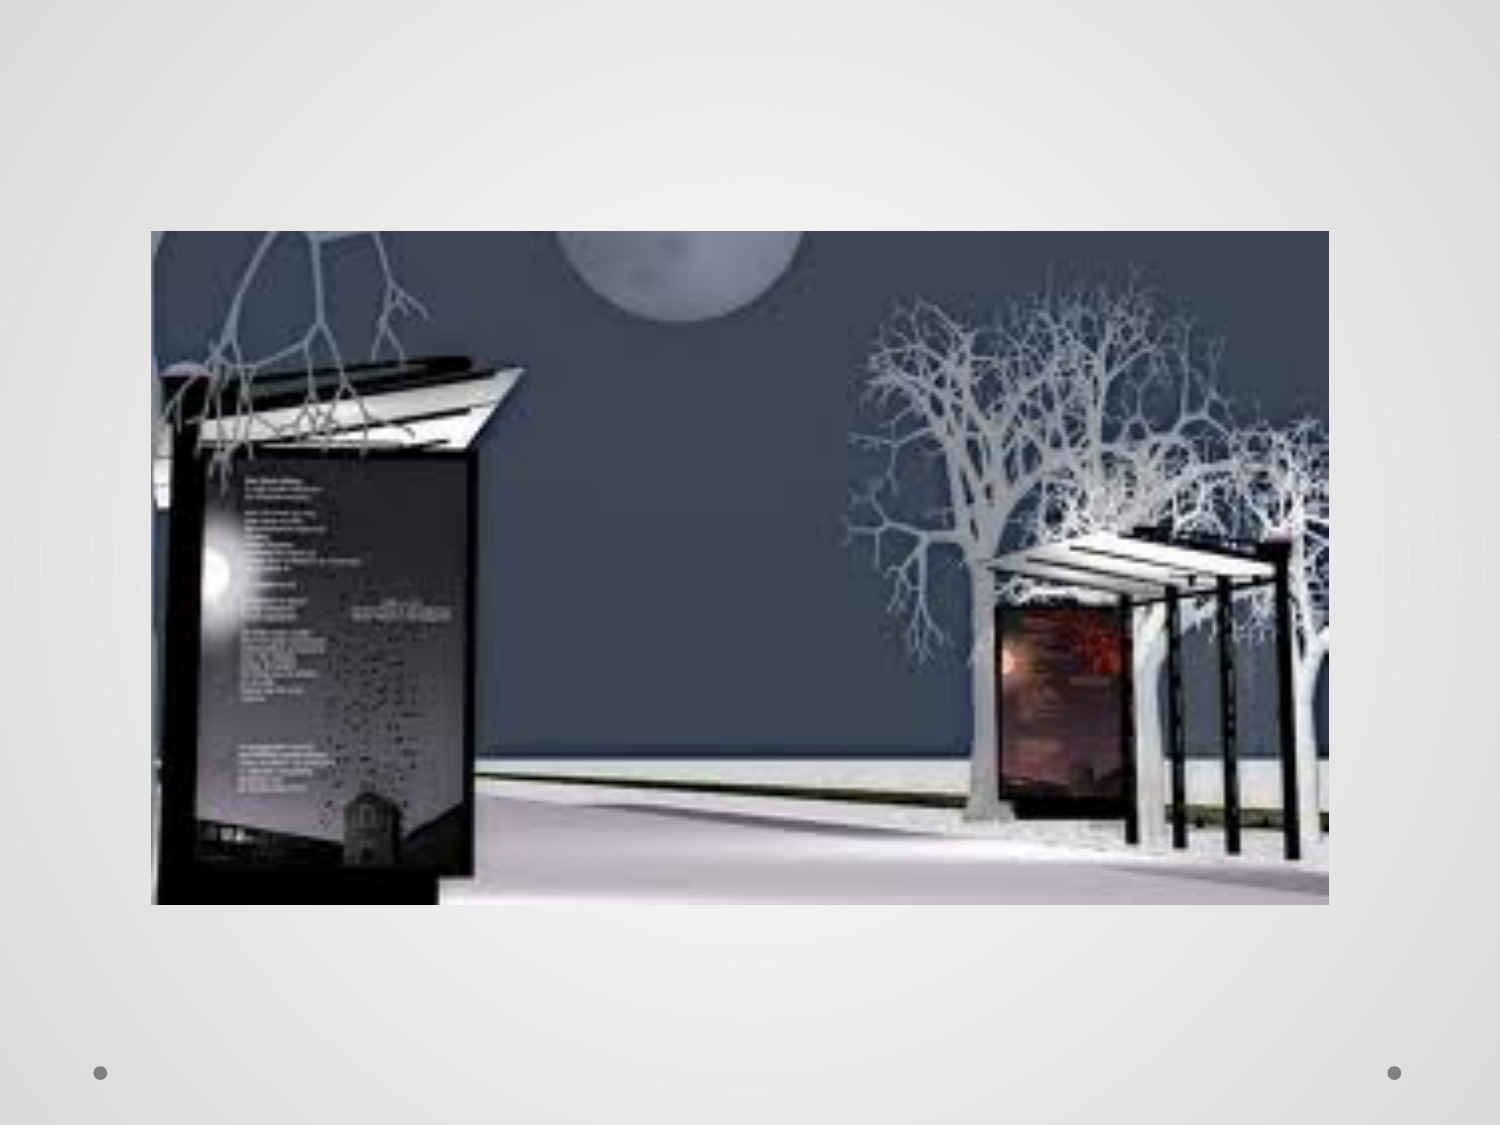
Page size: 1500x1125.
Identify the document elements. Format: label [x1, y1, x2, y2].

picture [151, 230, 1330, 906]
